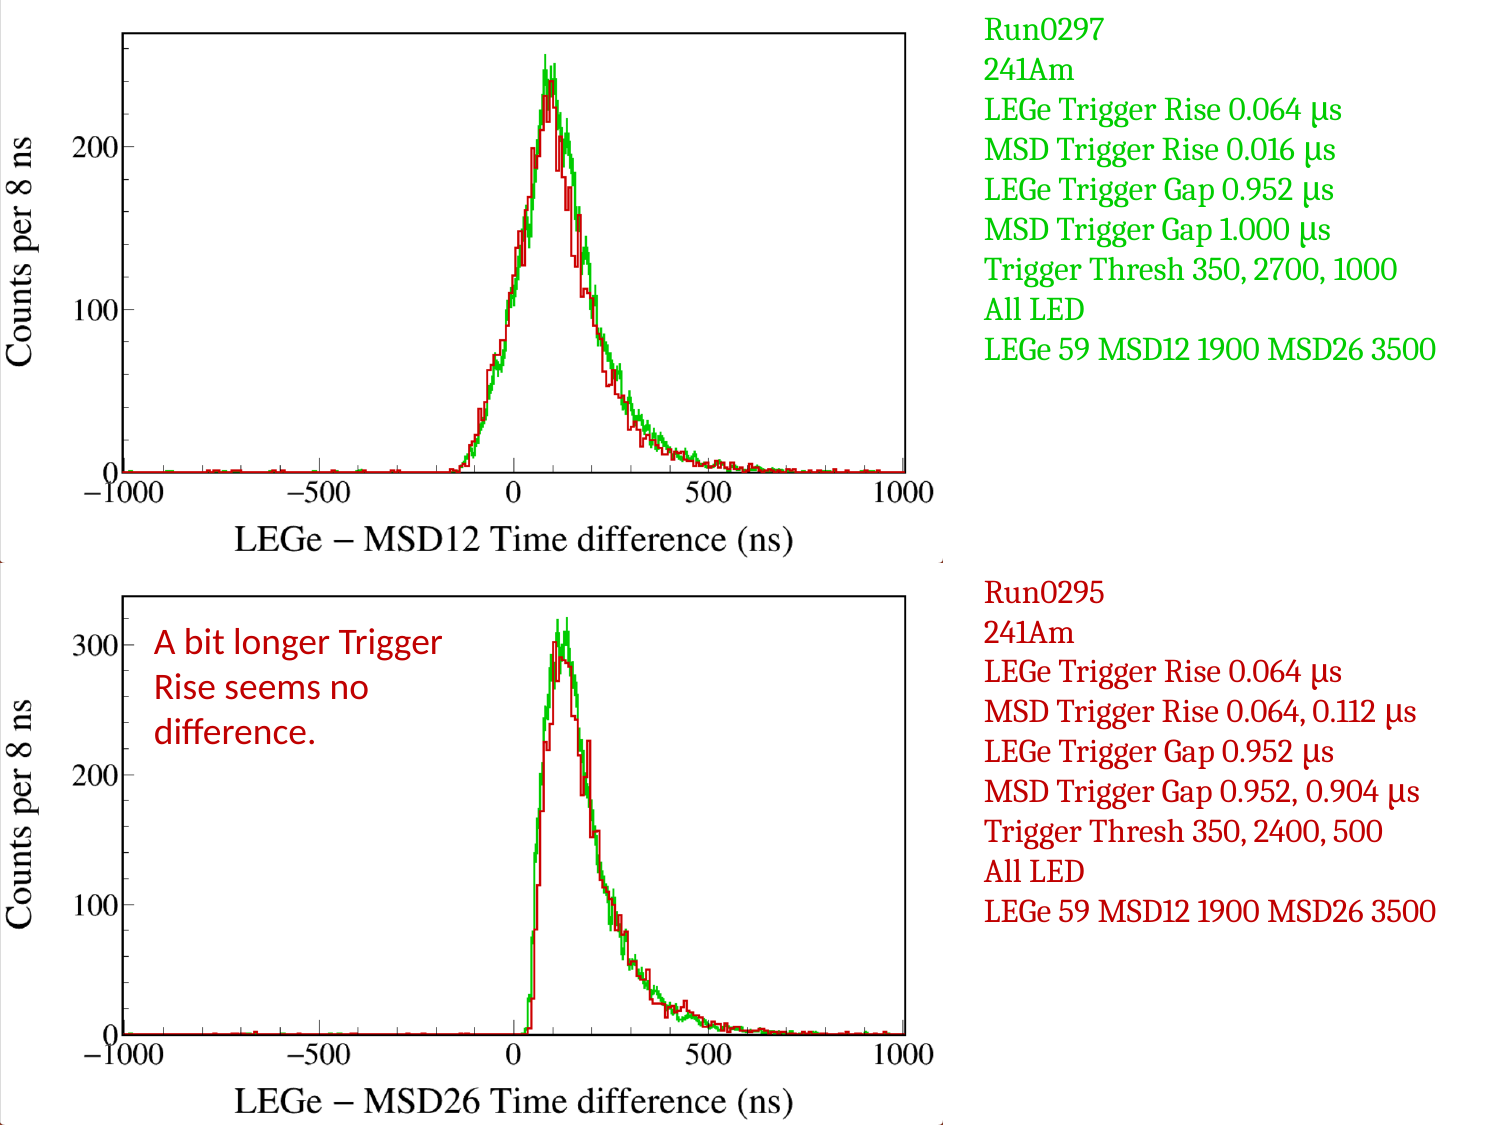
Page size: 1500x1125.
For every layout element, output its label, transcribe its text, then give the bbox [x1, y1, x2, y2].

text_box Run0295 241Am LEGe Trigger Rise 0.064 μs MSD Trigger Rise 0.064, 0.112 μs LEGe Trigger Gap 0.952 μs MSD Trigger Gap 0.952, 0.904 μs Trigger Thresh 350, 2400, 500 All LED LEGe 59 MSD12 1900 MSD26 3500 [969, 562, 1453, 937]
text_box Run0297 241Am LEGe Trigger Rise 0.064 μs MSD Trigger Rise 0.016 μs LEGe Trigger Gap 0.952 μs MSD Trigger Gap 1.000 μs Trigger Thresh 350, 2700, 1000 All LED LEGe 59 MSD12 1900 MSD26 3500 [969, 0, 1453, 374]
picture [0, 0, 943, 1125]
